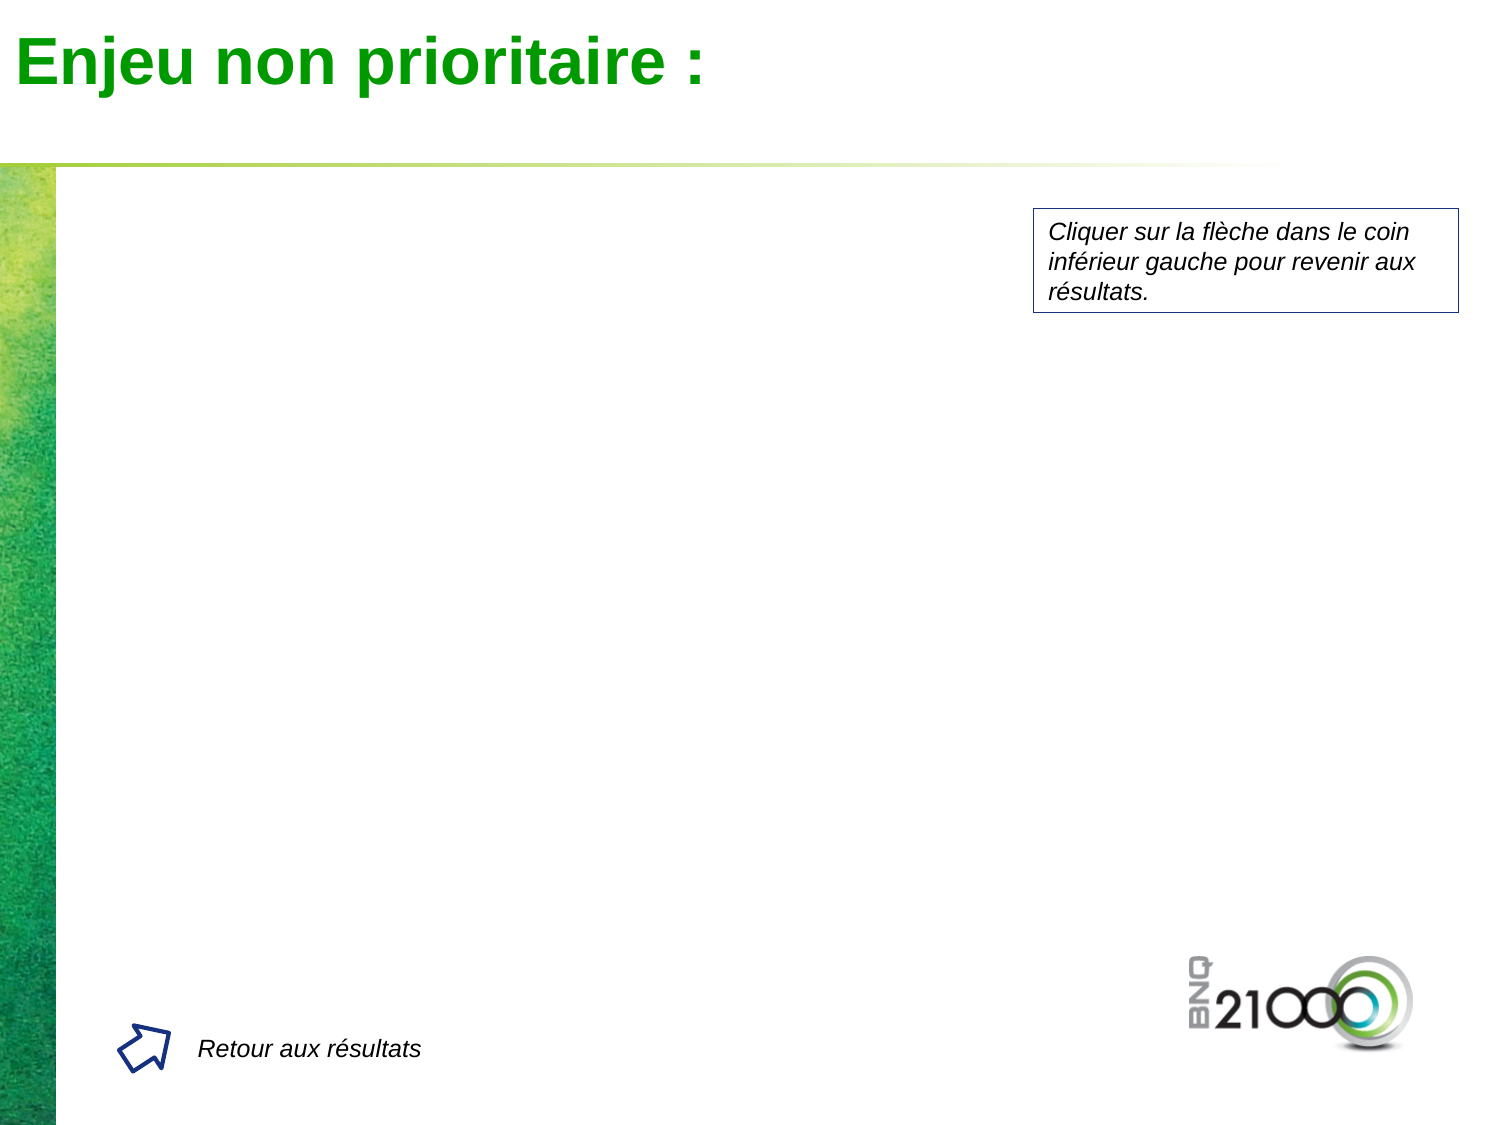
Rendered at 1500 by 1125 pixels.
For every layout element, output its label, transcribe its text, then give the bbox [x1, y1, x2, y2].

text_box Retour aux résultats [183, 1025, 467, 1070]
picture [1184, 955, 1418, 1055]
text_box Cliquer sur la flèche dans le coin inférieur gauche pour revenir aux résultats. [1033, 208, 1459, 313]
text_box [117, 1023, 171, 1074]
title Enjeu non prioritaire : [0, 18, 1500, 151]
picture [0, 163, 1500, 1125]
